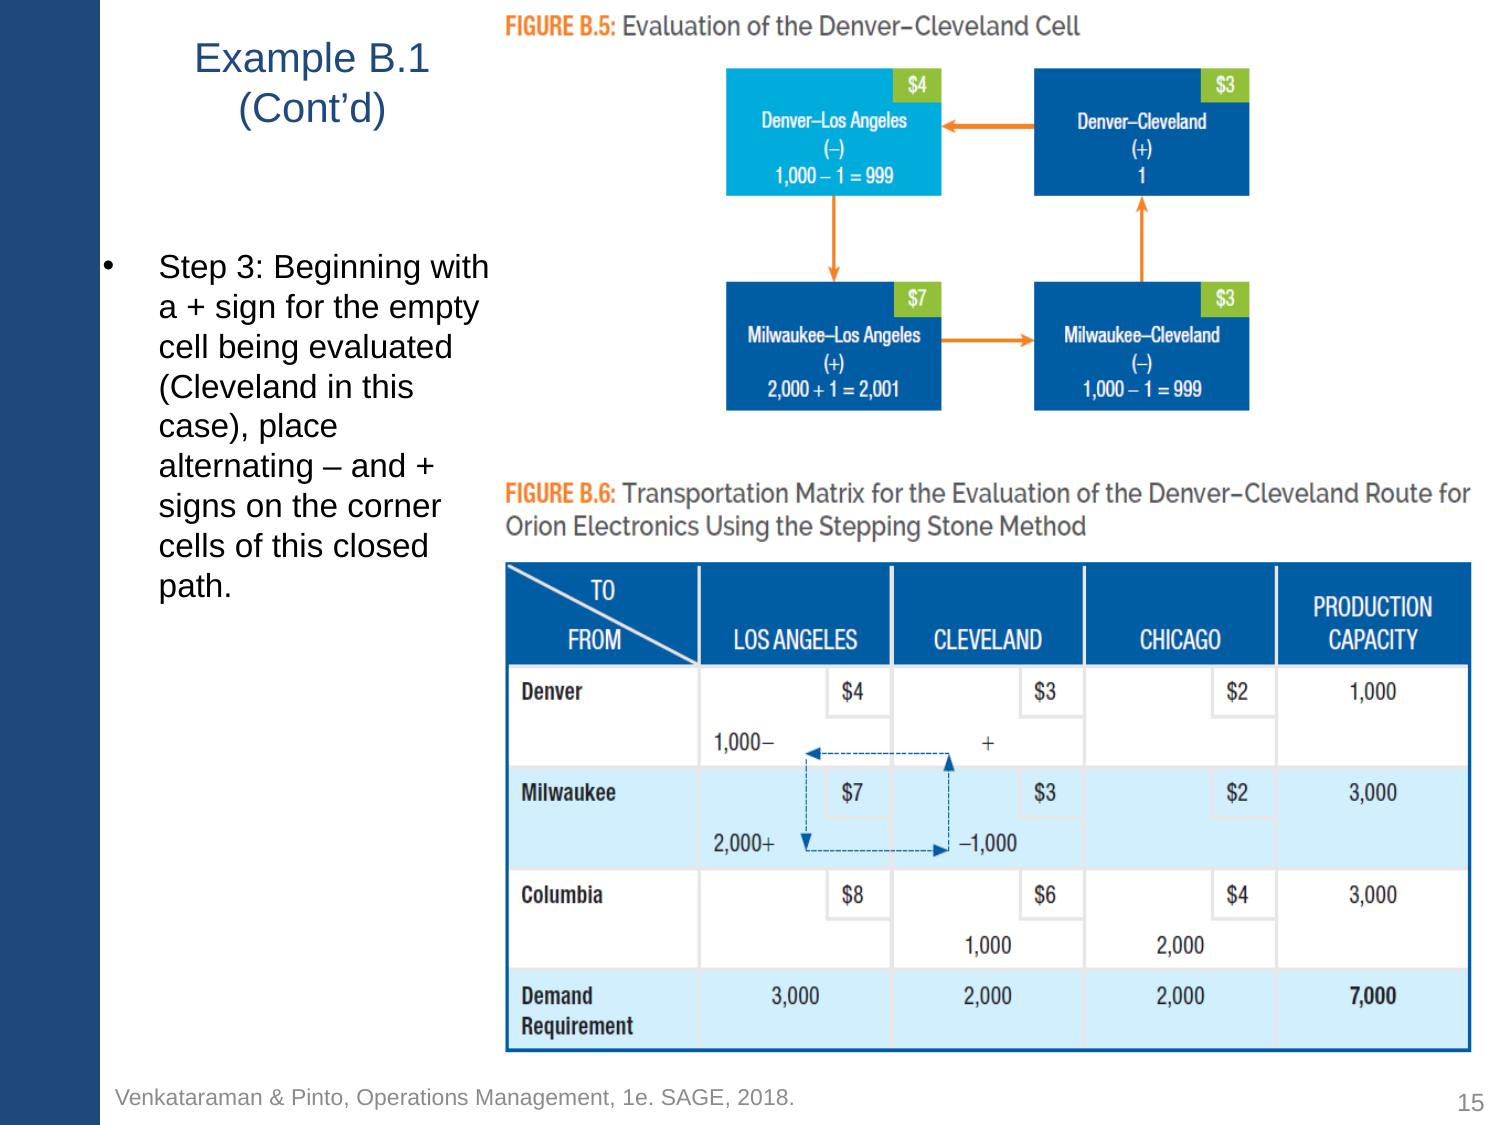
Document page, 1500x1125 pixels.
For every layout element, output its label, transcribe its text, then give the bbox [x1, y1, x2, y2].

picture [499, 0, 1500, 1076]
list Step 3: Beginning with a + sign for the empty cell being evaluated (Cleveland in this case), place alternating – and + signs on the corner cells of this closed path. [87, 237, 494, 738]
title Example B.1 (Cont’d) [99, 24, 494, 138]
slide_number 15 [1437, 1083, 1500, 1125]
footer Venkataraman & Pinto, Operations Management, 1e. SAGE, 2018. [99, 1074, 1250, 1125]
